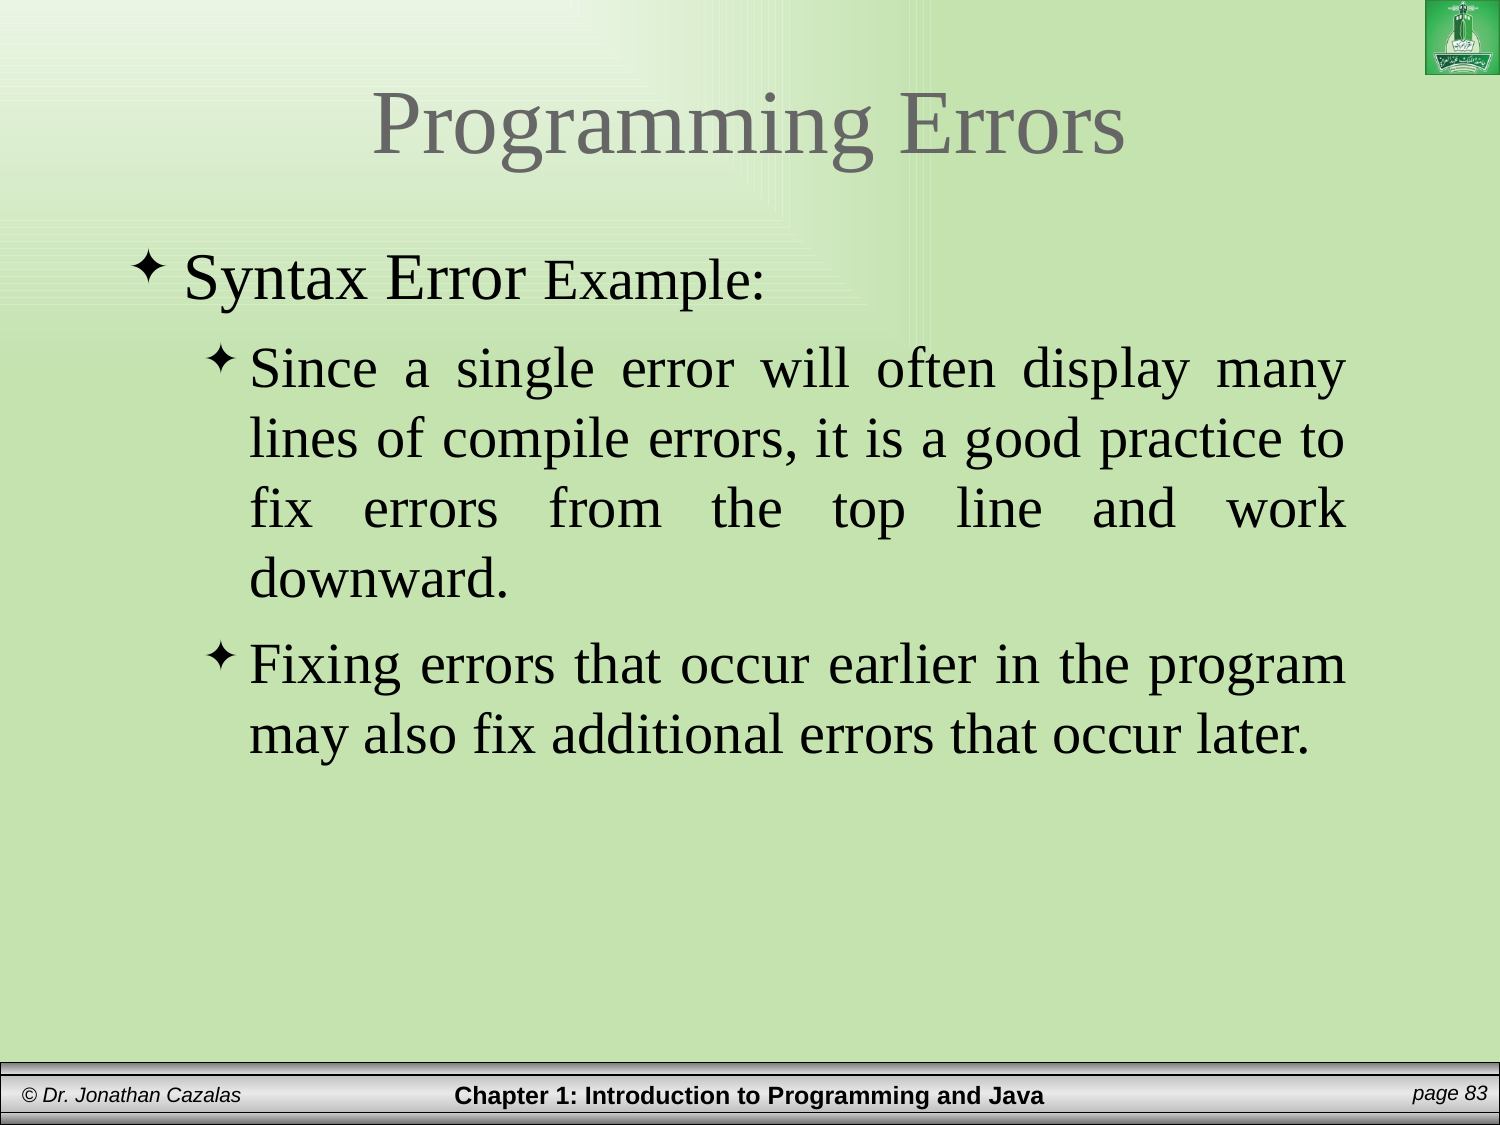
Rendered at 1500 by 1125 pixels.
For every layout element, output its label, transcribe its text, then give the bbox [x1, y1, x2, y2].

picture [1425, 0, 1500, 75]
text_box Syntax Error Example: Since a single error will often display many lines of compile errors, it is a good practice to fix errors from the top line and work downward. Fixing errors that occur earlier in the program may also fix additional errors that occur later. [112, 224, 1363, 900]
text_box Programming Errors [112, 0, 1388, 235]
